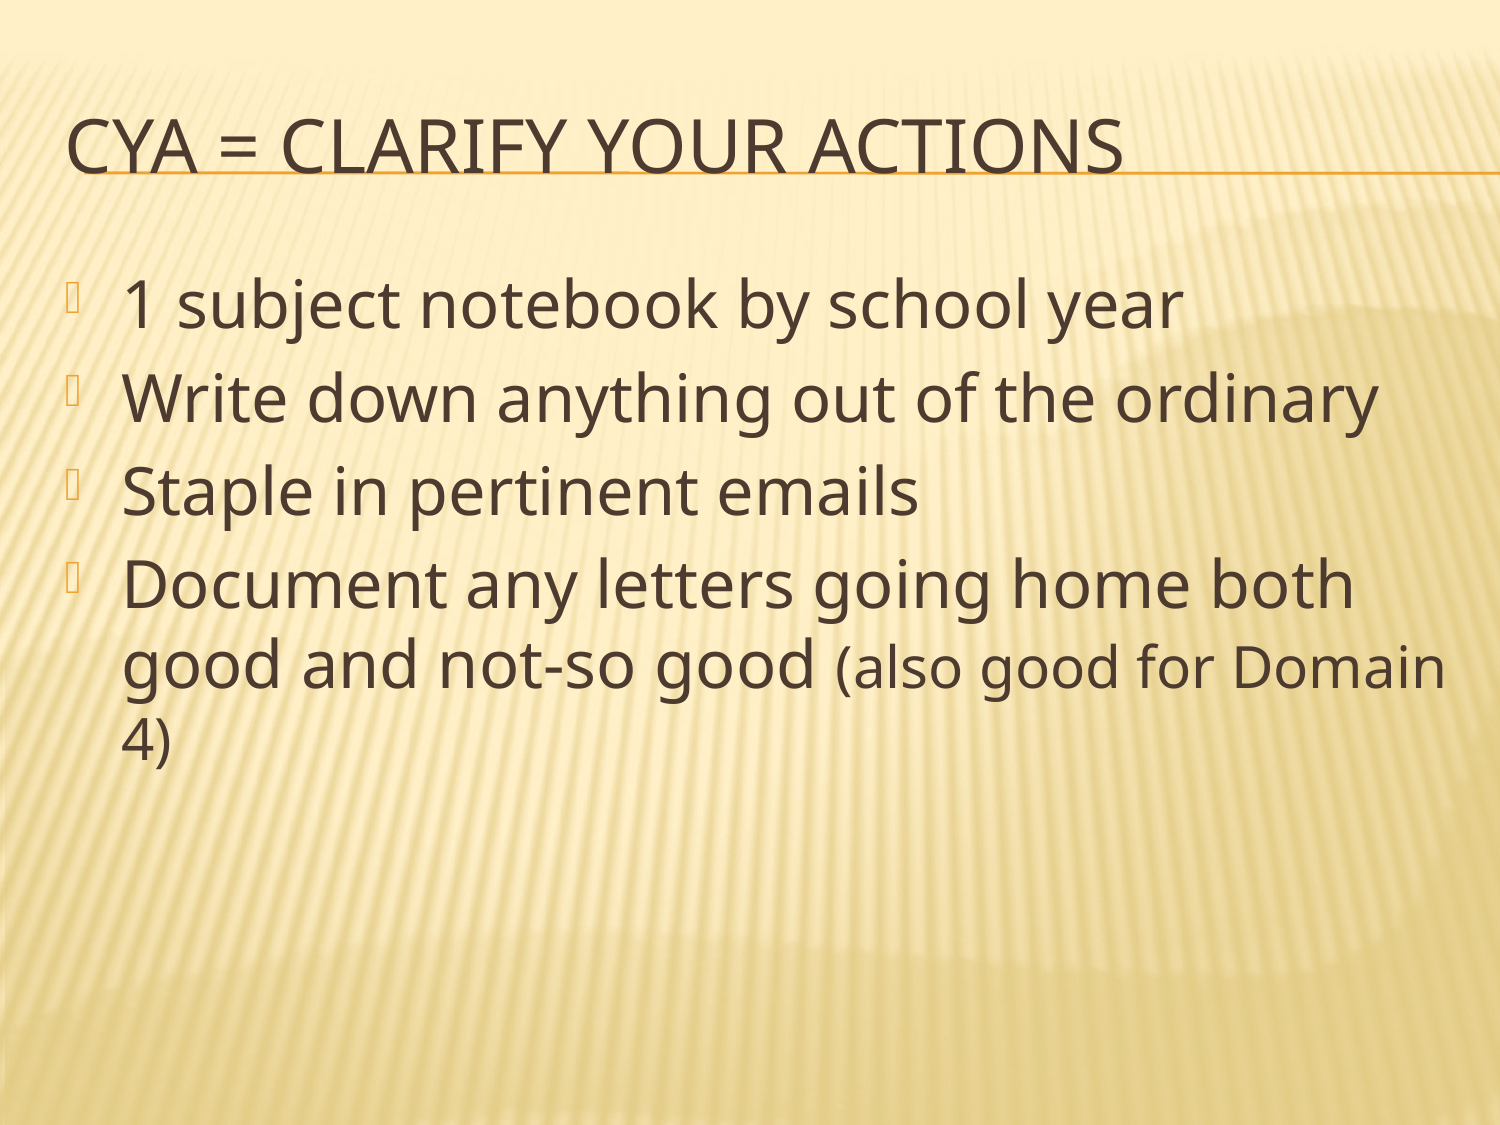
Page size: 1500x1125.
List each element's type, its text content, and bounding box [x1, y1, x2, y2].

list 1 subject notebook by school year Write down anything out of the ordinary Staple in pertinent emails Document any letters going home both good and not-so good (also good for Domain 4) [50, 254, 1475, 998]
title CYA = Clarify your actions [50, 75, 1475, 213]
